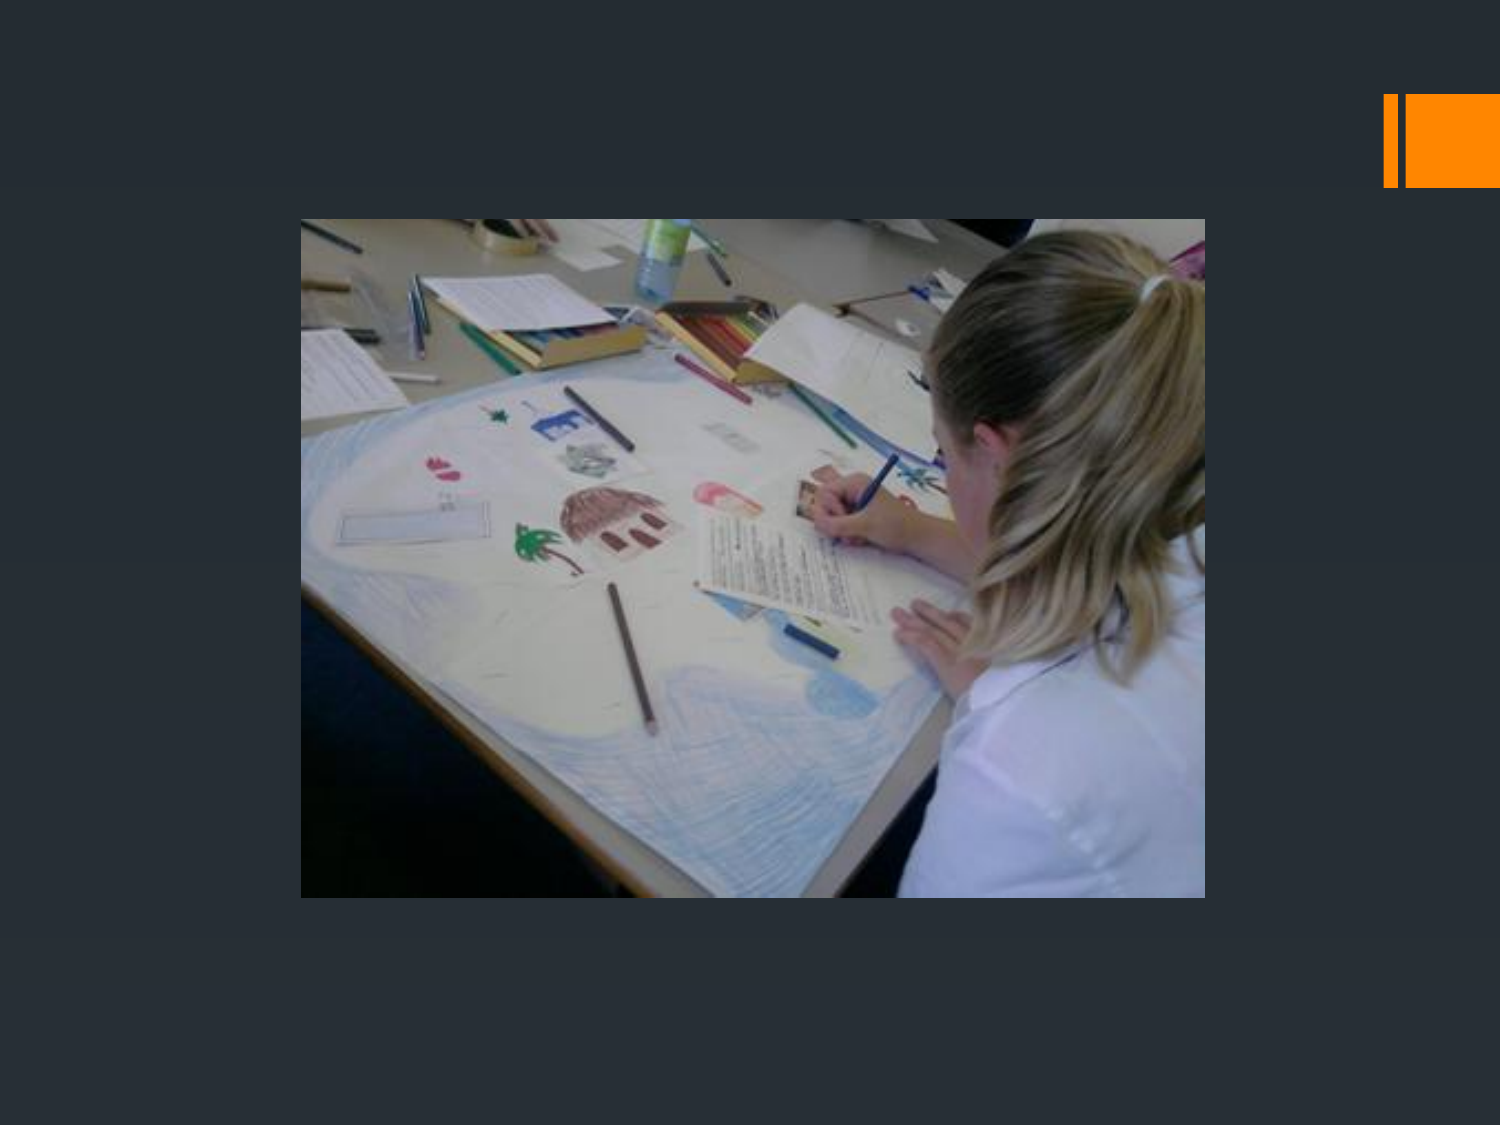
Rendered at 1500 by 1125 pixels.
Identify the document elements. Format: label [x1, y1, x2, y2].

picture [300, 219, 1206, 899]
